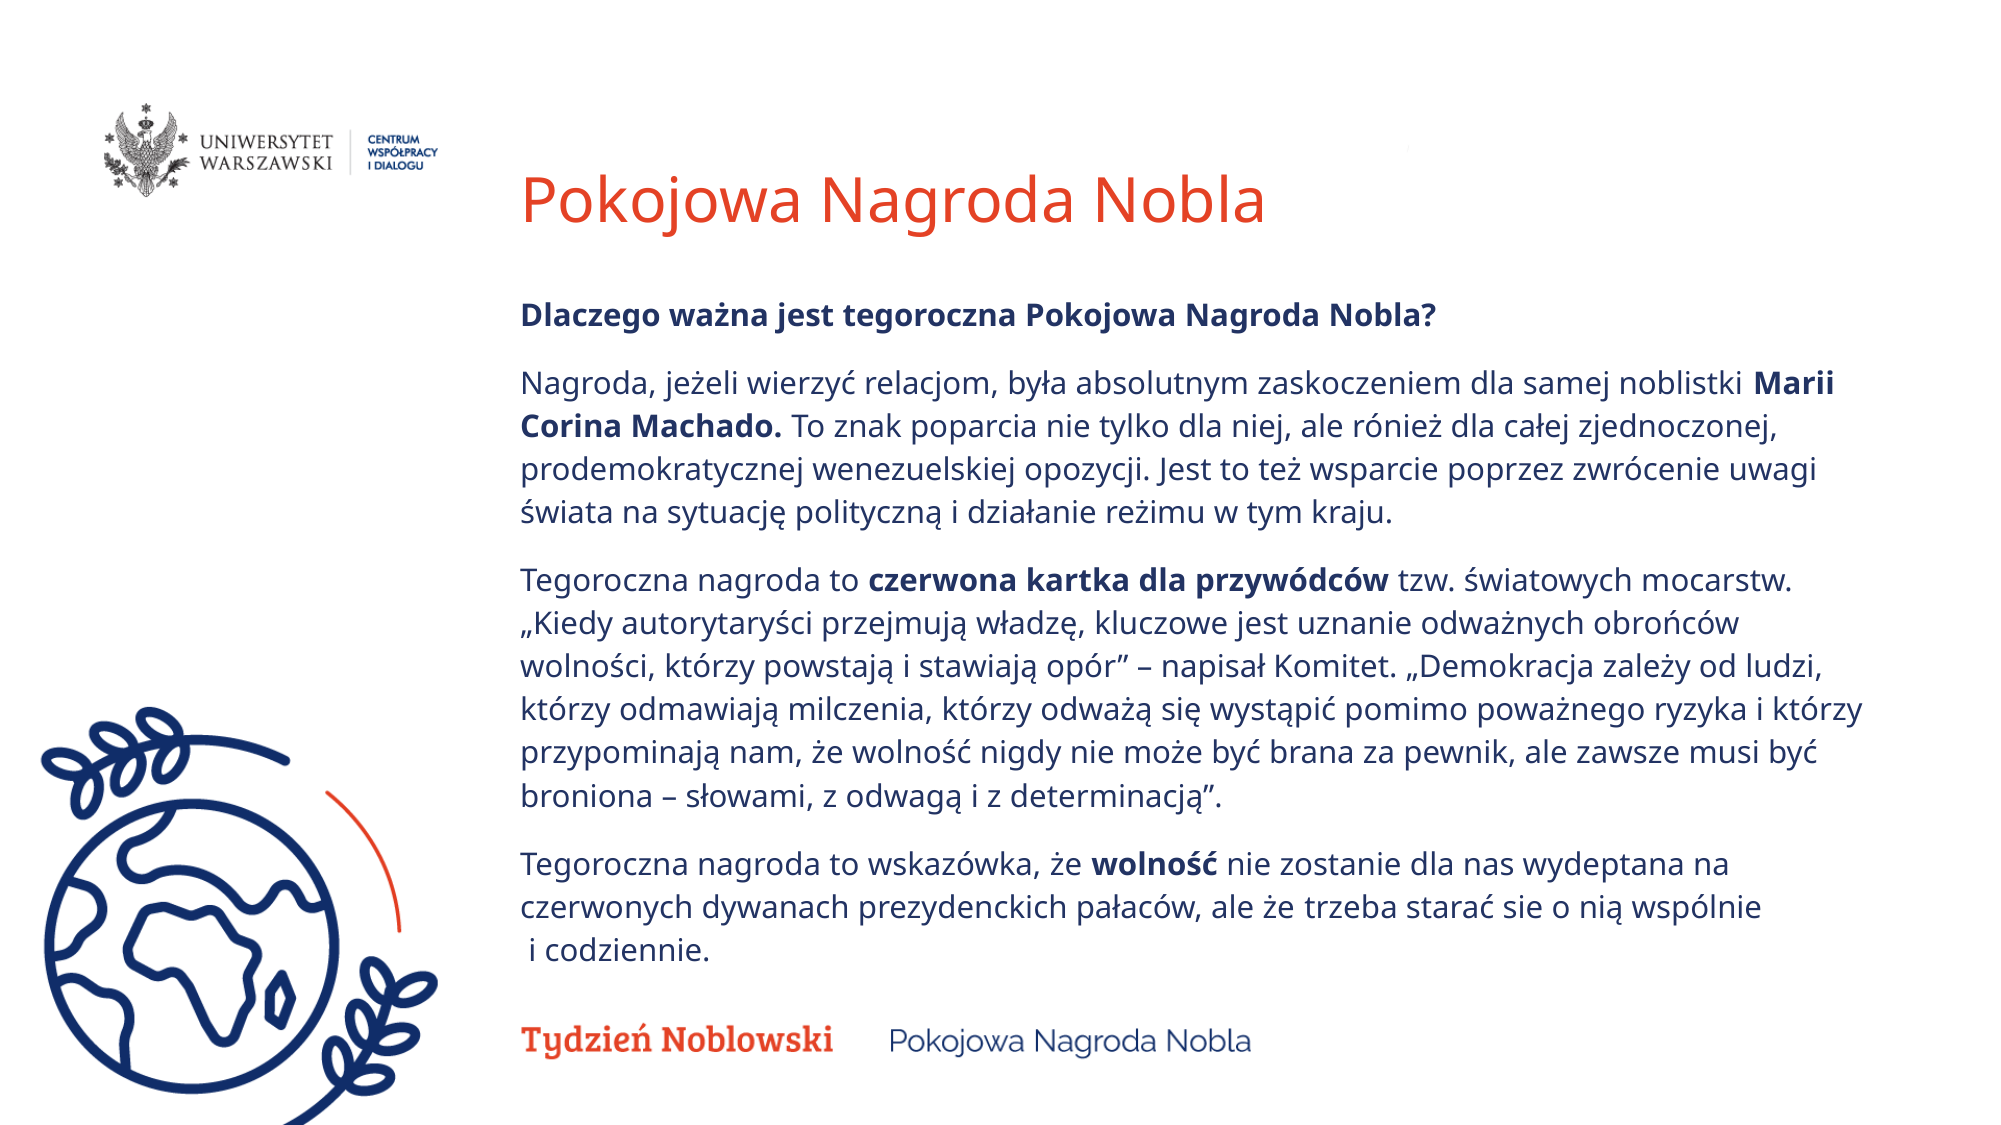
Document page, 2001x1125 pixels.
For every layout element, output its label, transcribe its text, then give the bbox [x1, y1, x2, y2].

text_box Pokojowa Nagroda Nobla [505, 152, 1893, 243]
text_box Dlaczego ważna jest tegoroczna Pokojowa Nagroda Nobla? Nagroda, jeżeli wierzyć relacjom, była absolutnym zaskoczeniem dla samej noblistki Marii Corina Machado. To znak poparcia nie tylko dla niej, ale rónież dla całej zjednoczonej, prodemokratycznej wenezuelskiej opozycji. Jest to też wsparcie poprzez zwrócenie uwagi świata na sytuację polityczną i działanie reżimu w tym kraju. Tegoroczna nagroda to czerwona kartka dla przywódców tzw. światowych mocarstw. „Kiedy autorytaryści przejmują władzę, kluczowe jest uznanie odważnych obrońców wolności, którzy powstają i stawiają opór” – napisał Komitet. „Demokracja zależy od ludzi, którzy odmawiają milczenia, którzy odważą się wystąpić pomimo poważnego ryzyka i którzy przypominają nam, że wolność nigdy nie może być brana za pewnik, ale zawsze musi być broniona – słowami, z odwagą i z determinacją”. Tegoroczna nagroda to wskazówka, że wolność nie zostanie dla nas wydeptana na czerwonych dywanach prezydenckich pałaców, ale że trzeba starać sie o nią wspólnie i codziennie. [505, 282, 1893, 975]
picture [0, 0, 2001, 1125]
